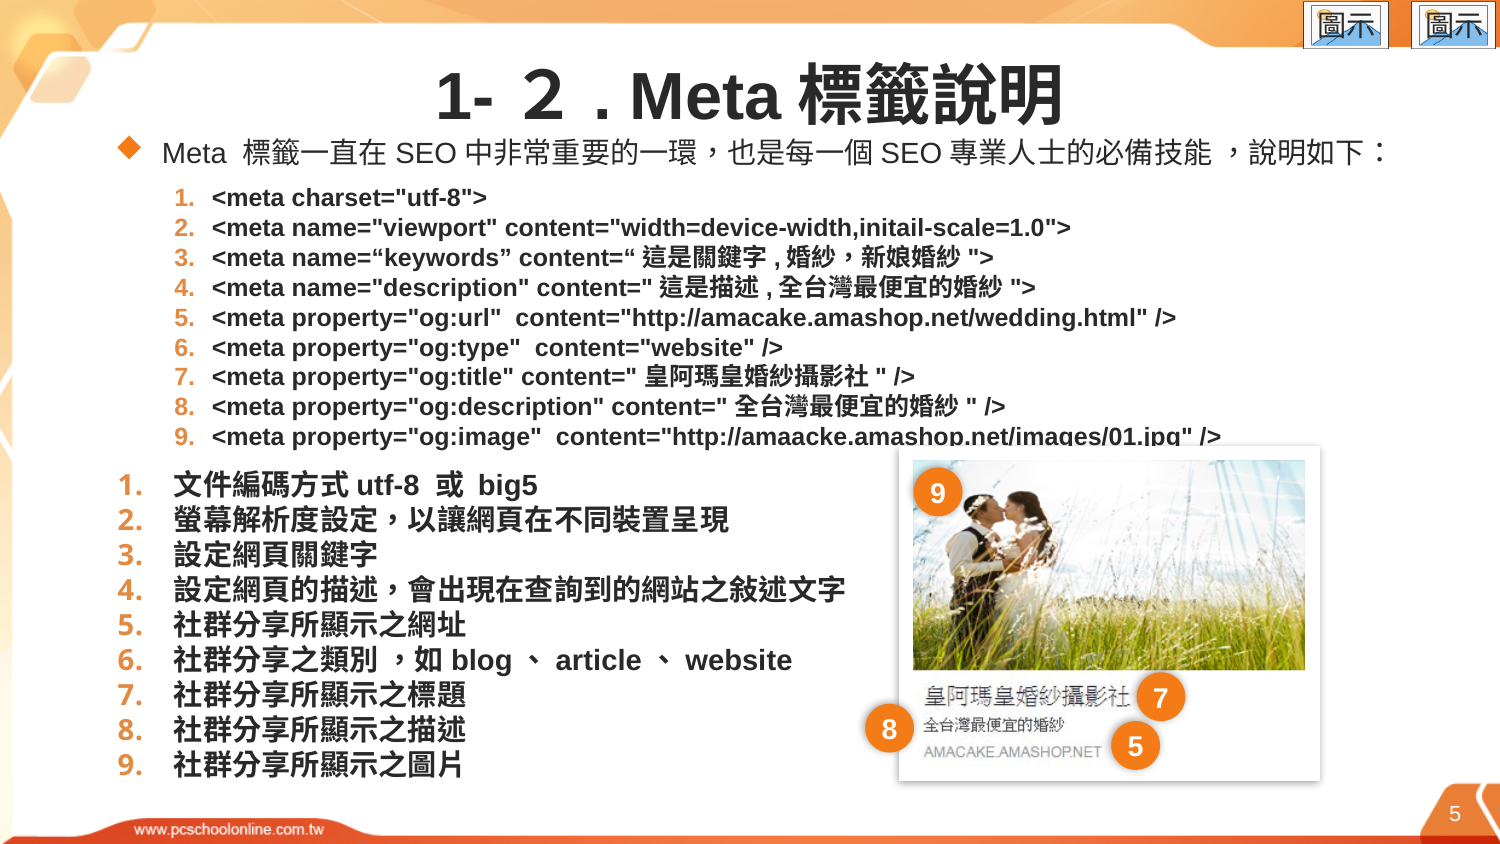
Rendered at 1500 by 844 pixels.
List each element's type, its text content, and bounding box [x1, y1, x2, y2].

list <meta charset="utf-8"> <meta name="viewport" content="width=device-width,initail-scale=1.0"> <meta name=“keywords” content=“這是關鍵字,婚紗，新娘婚紗"> <meta name="description" content="這是描述,全台灣最便宜的婚紗"> <meta property="og:url" content="http://amacake.amashop.net/wedding.html" /> <meta property="og:type" content="website" /> <meta property="og:title" content="皇阿瑪皇婚紗攝影社" /> <meta property="og:description" content="全台灣最便宜的婚紗" /> <meta property="og:image" content="http://amaacke.amashop.net/images/01.jpg" /> [159, 177, 1253, 459]
slide_number 5 [1422, 790, 1488, 836]
text_box 8 [863, 701, 907, 755]
title 1-２. Meta標籤說明 [75, 46, 1425, 163]
picture [0, 0, 1500, 844]
text_box Meta 標籤一直在SEO中非常重要的一環，也是每一個SEO專業人士的必備技能 ，說明如下： [100, 126, 1388, 177]
text_box 文件編碼方式utf-8 或 big5 螢幕解析度設定，以讓網頁在不同裝置呈現 設定網頁關鍵字 設定網頁的描述，會出現在查詢到的網站之敍述文字 社群分享所顯示之網址 社群分享之類別 ，如blog、article、website 社群分享所顯示之標題 社群分享所顯示之描述 社群分享所顯示之圖片 [38, 458, 871, 802]
